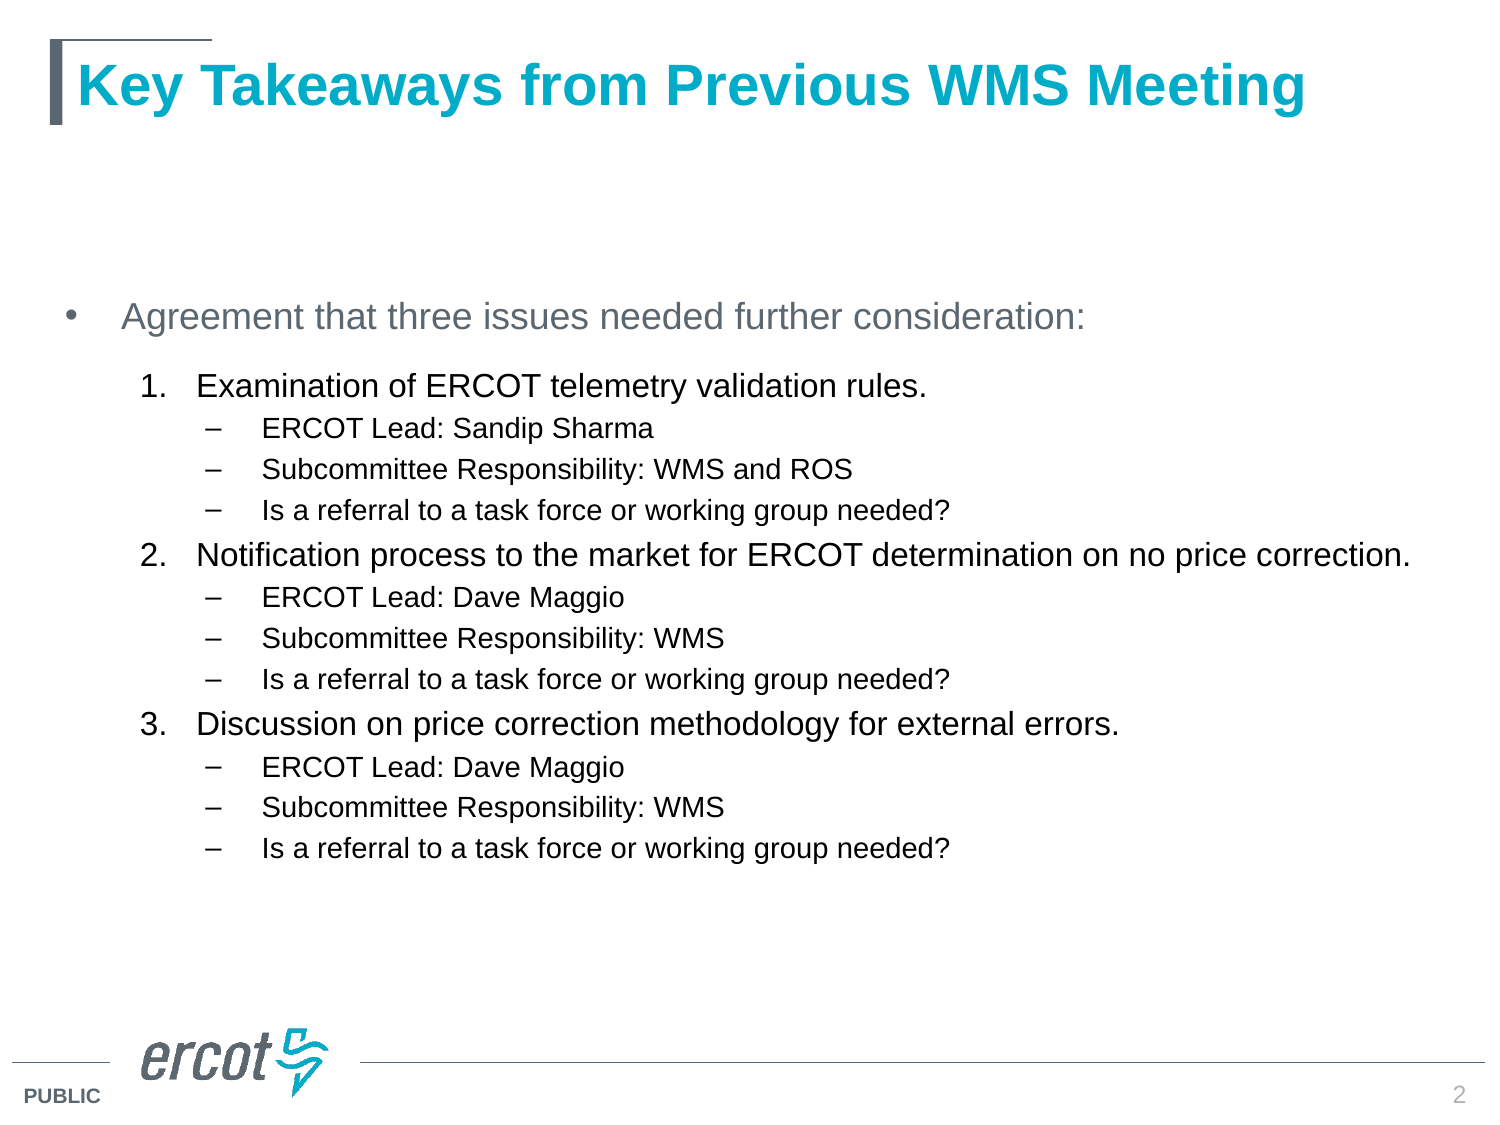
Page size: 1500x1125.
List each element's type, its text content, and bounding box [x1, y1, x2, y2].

picture [137, 1024, 332, 1100]
list Agreement that three issues needed further consideration: Examination of ERCOT telemetry validation rules. ERCOT Lead: Sandip Sharma Subcommittee Responsibility: WMS and ROS Is a referral to a task force or working group needed? Notification process to the market for ERCOT determination on no price correction. ERCOT Lead: Dave Maggio Subcommittee Responsibility: WMS Is a referral to a task force or working group needed? Discussion on price correction methodology for external errors. ERCOT Lead: Dave Maggio Subcommittee Responsibility: WMS Is a referral to a task force or working group needed? [50, 262, 1450, 972]
slide_number 2 [1437, 1076, 1475, 1112]
title Key Takeaways from Previous WMS Meeting [62, 39, 1450, 175]
